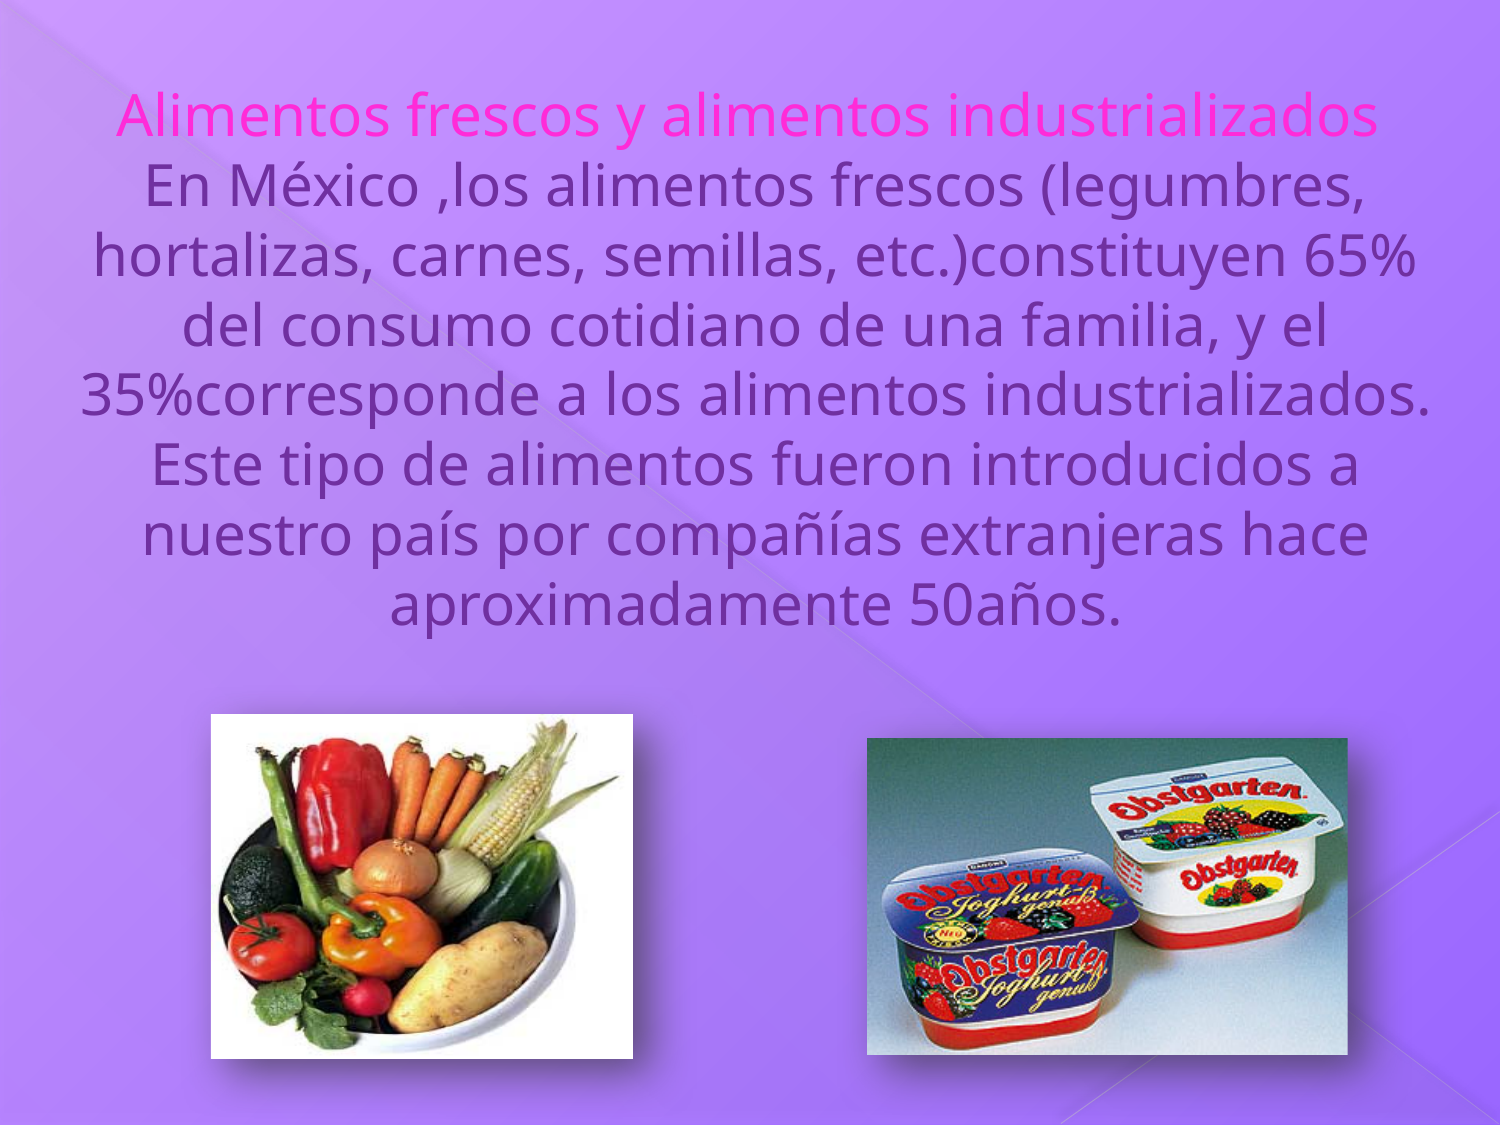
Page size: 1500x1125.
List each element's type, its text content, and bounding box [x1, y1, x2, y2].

picture [210, 714, 633, 1060]
picture [866, 737, 1348, 1055]
text_box Alimentos frescos y alimentos industrializados En México ,los alimentos frescos (legumbres, hortalizas, carnes, semillas, etc.)constituyen 65% del consumo cotidiano de una familia, y el 35%corresponde a los alimentos industrializados. Este tipo de alimentos fueron introducidos a nuestro país por compañías extranjeras hace aproximadamente 50años. [46, 70, 1465, 645]
